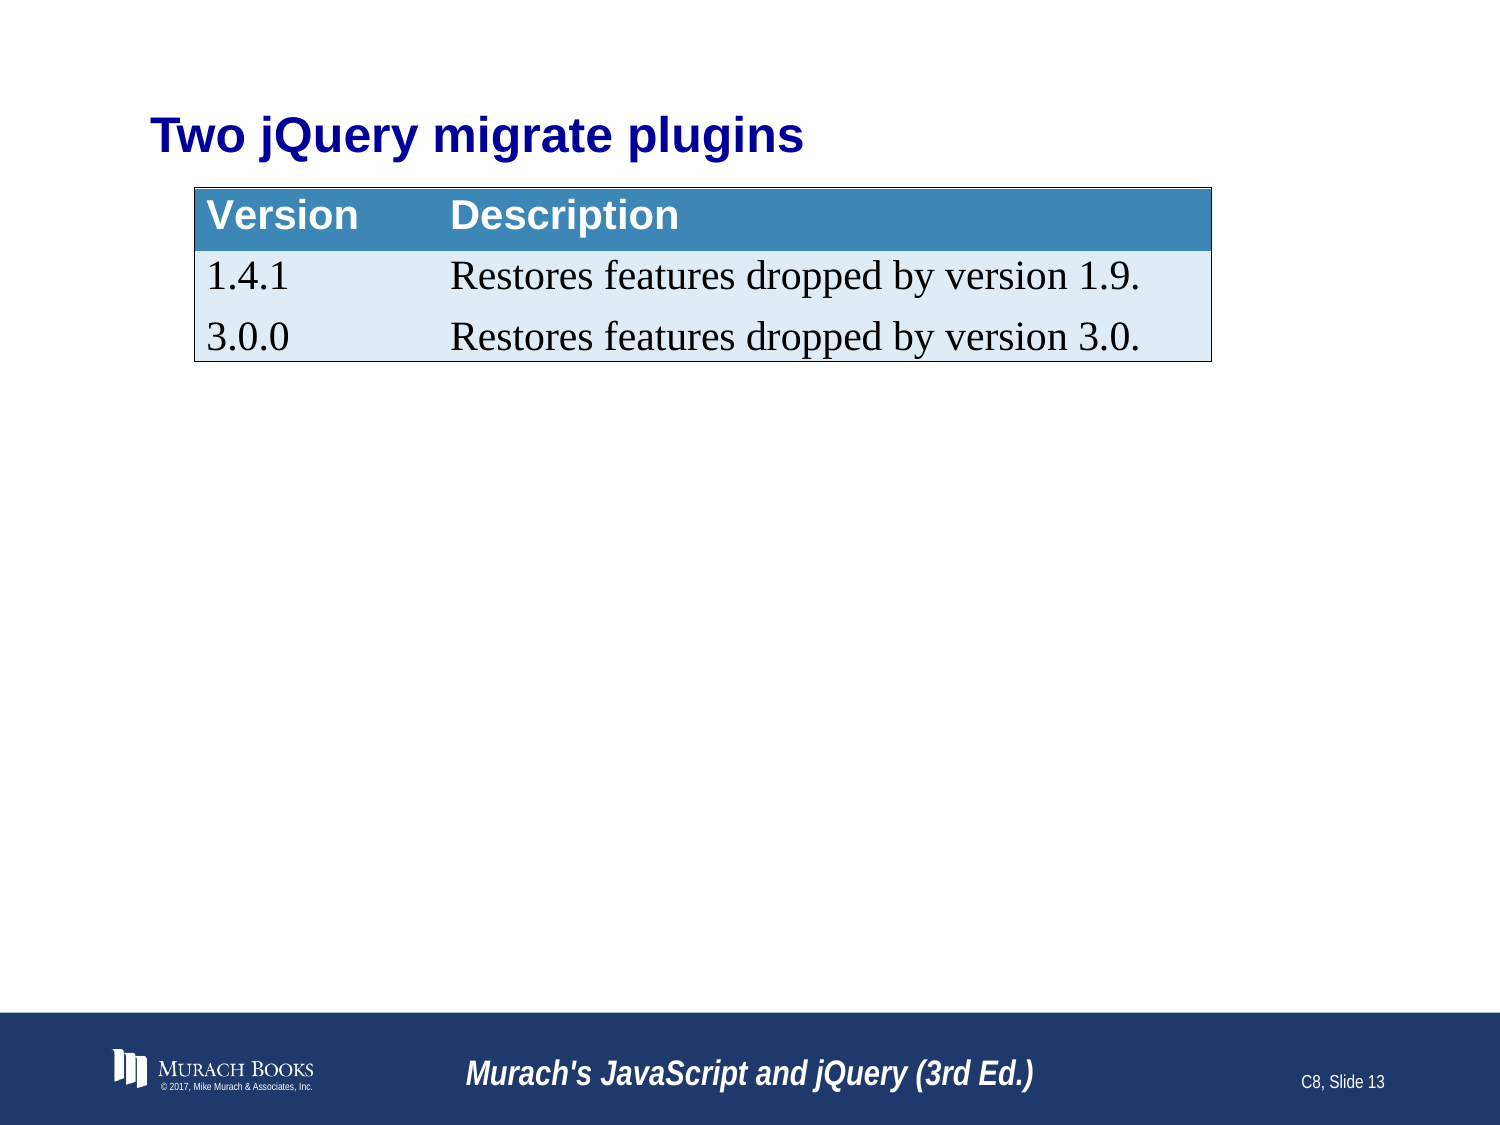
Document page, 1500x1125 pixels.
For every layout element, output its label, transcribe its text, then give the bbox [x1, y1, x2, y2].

title Two jQuery migrate plugins [150, 102, 1350, 164]
slide_number Murach's JavaScript and jQuery (3rd Ed.) [463, 1025, 1050, 1100]
footer © 2017, Mike Murach & Associates, Inc. [12, 1025, 463, 1100]
slide_number C8, Slide 13 [1087, 1025, 1400, 1100]
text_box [149, 174, 1350, 375]
